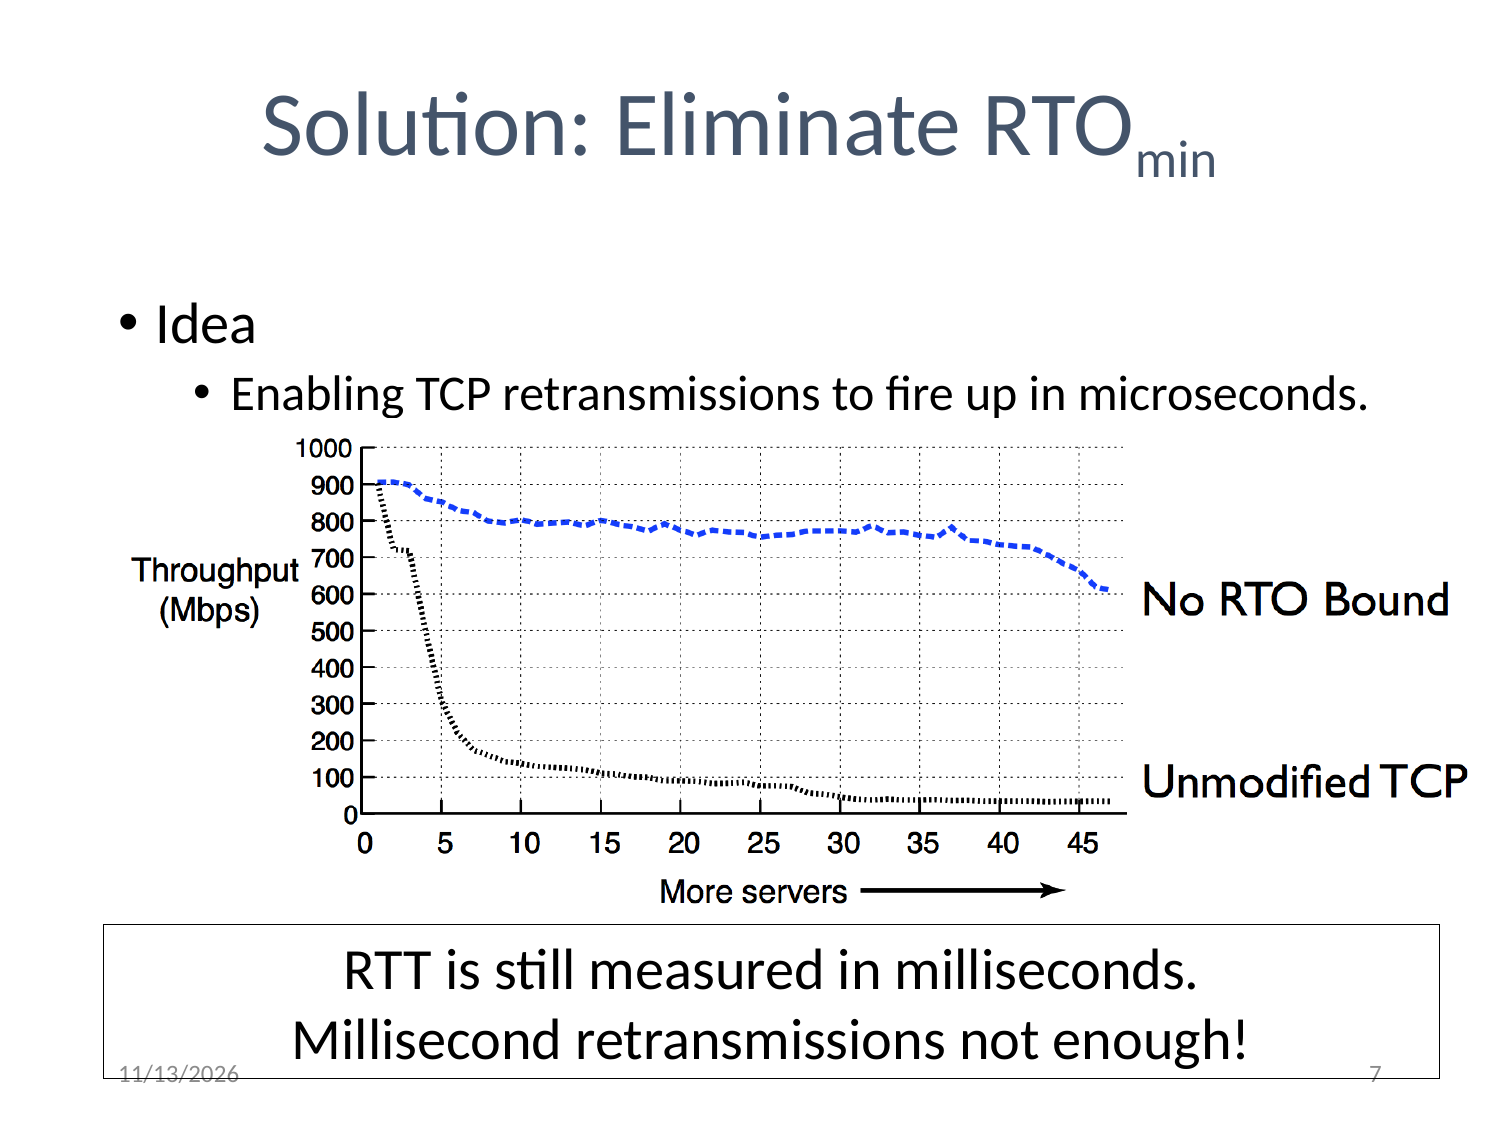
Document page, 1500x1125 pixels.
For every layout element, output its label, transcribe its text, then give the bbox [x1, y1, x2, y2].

title Solution: Eliminate RTOmin [103, 12, 1397, 231]
text_box RTT is still measured in milliseconds. Millisecond retransmissions not enough! [103, 924, 1440, 1079]
picture [131, 418, 1477, 918]
list Idea Enabling TCP retransmissions to fire up in microseconds. [103, 286, 1397, 924]
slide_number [103, 1079, 441, 1103]
slide_number 7 [1059, 1079, 1397, 1103]
